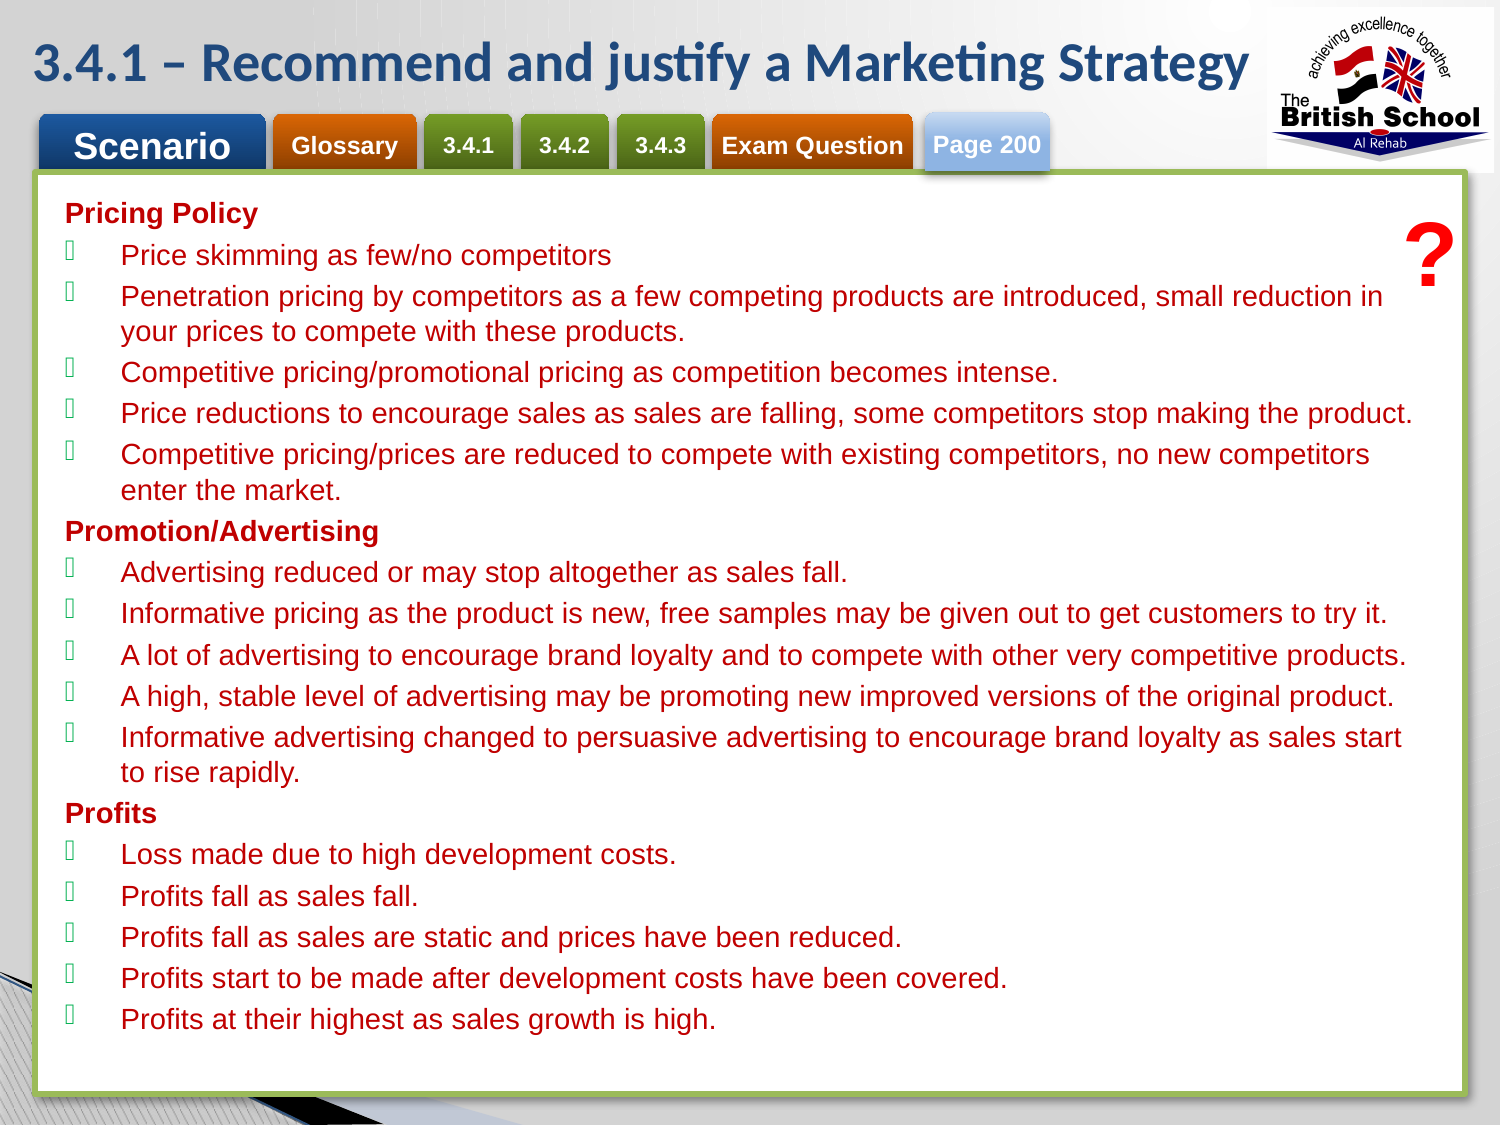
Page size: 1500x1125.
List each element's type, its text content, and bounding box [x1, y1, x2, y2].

picture [281, 1114, 303, 1125]
text_box Pricing Policy Price skimming as few/no competitors Penetration pricing by competitors as a few competing products are introduced, small reduction in your prices to compete with these products. Competitive pricing/promotional pricing as competition becomes intense. Price reductions to encourage sales as sales are falling, some competitors stop making the product. Competitive pricing/prices are reduced to compete with existing competitors, no new competitors enter the market. Promotion/Advertising Advertising reduced or may stop altogether as sales fall. Informative pricing as the product is new, free samples may be given out to get customers to try it. A lot of advertising to encourage brand loyalty and to compete with other very competitive products. A high, stable level of advertising may be promoting new improved versions of the original product. Informative advertising changed to persuasive advertising to encourage brand loyalty as sales start to rise rapidly. Profits Loss made due to high development costs. Profits fall as sales fall. Profits fall as sales are static and prices have been reduced. Profits start to be made after development costs have been covered. Profits at their highest as sales growth is high. [50, 187, 1450, 1043]
picture [1267, 7, 1495, 173]
title 3.4.1 – Recommend and justify a Marketing Strategy [17, 7, 1300, 110]
text_box Page 200 [924, 112, 1051, 172]
